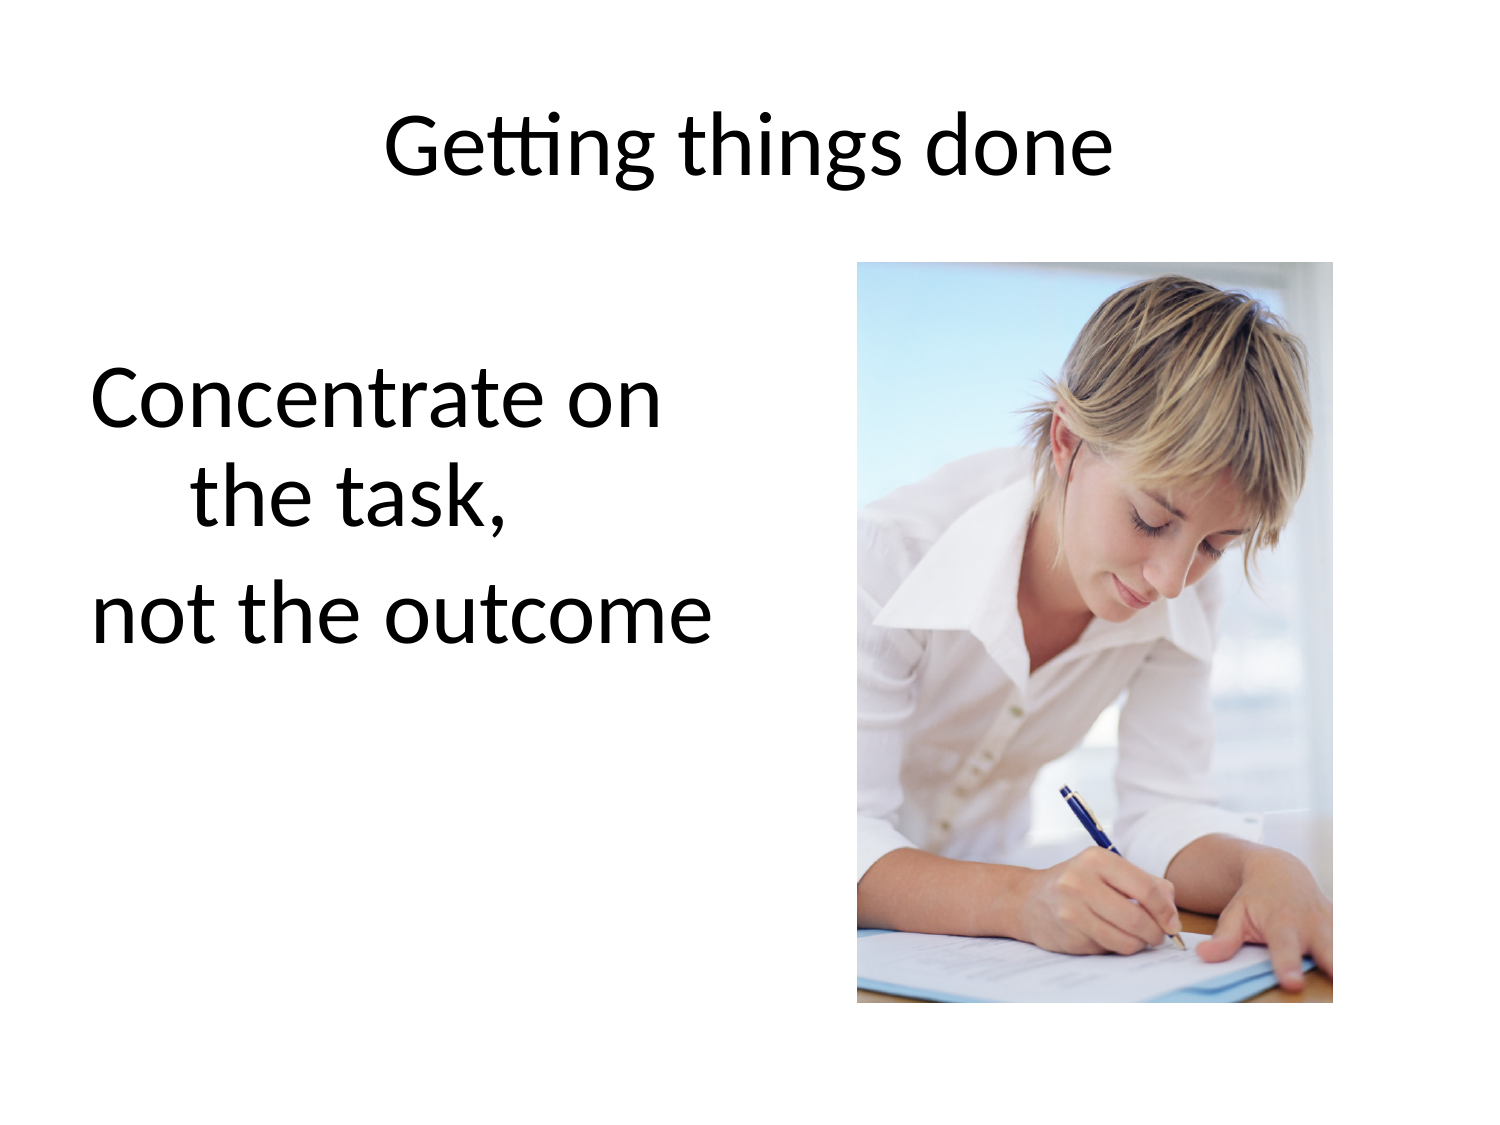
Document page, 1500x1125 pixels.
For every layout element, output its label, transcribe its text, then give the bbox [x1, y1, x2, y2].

title Getting things done [75, 45, 1425, 233]
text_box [857, 261, 1333, 1004]
list Concentrate on the task, not the outcome [75, 262, 737, 1005]
